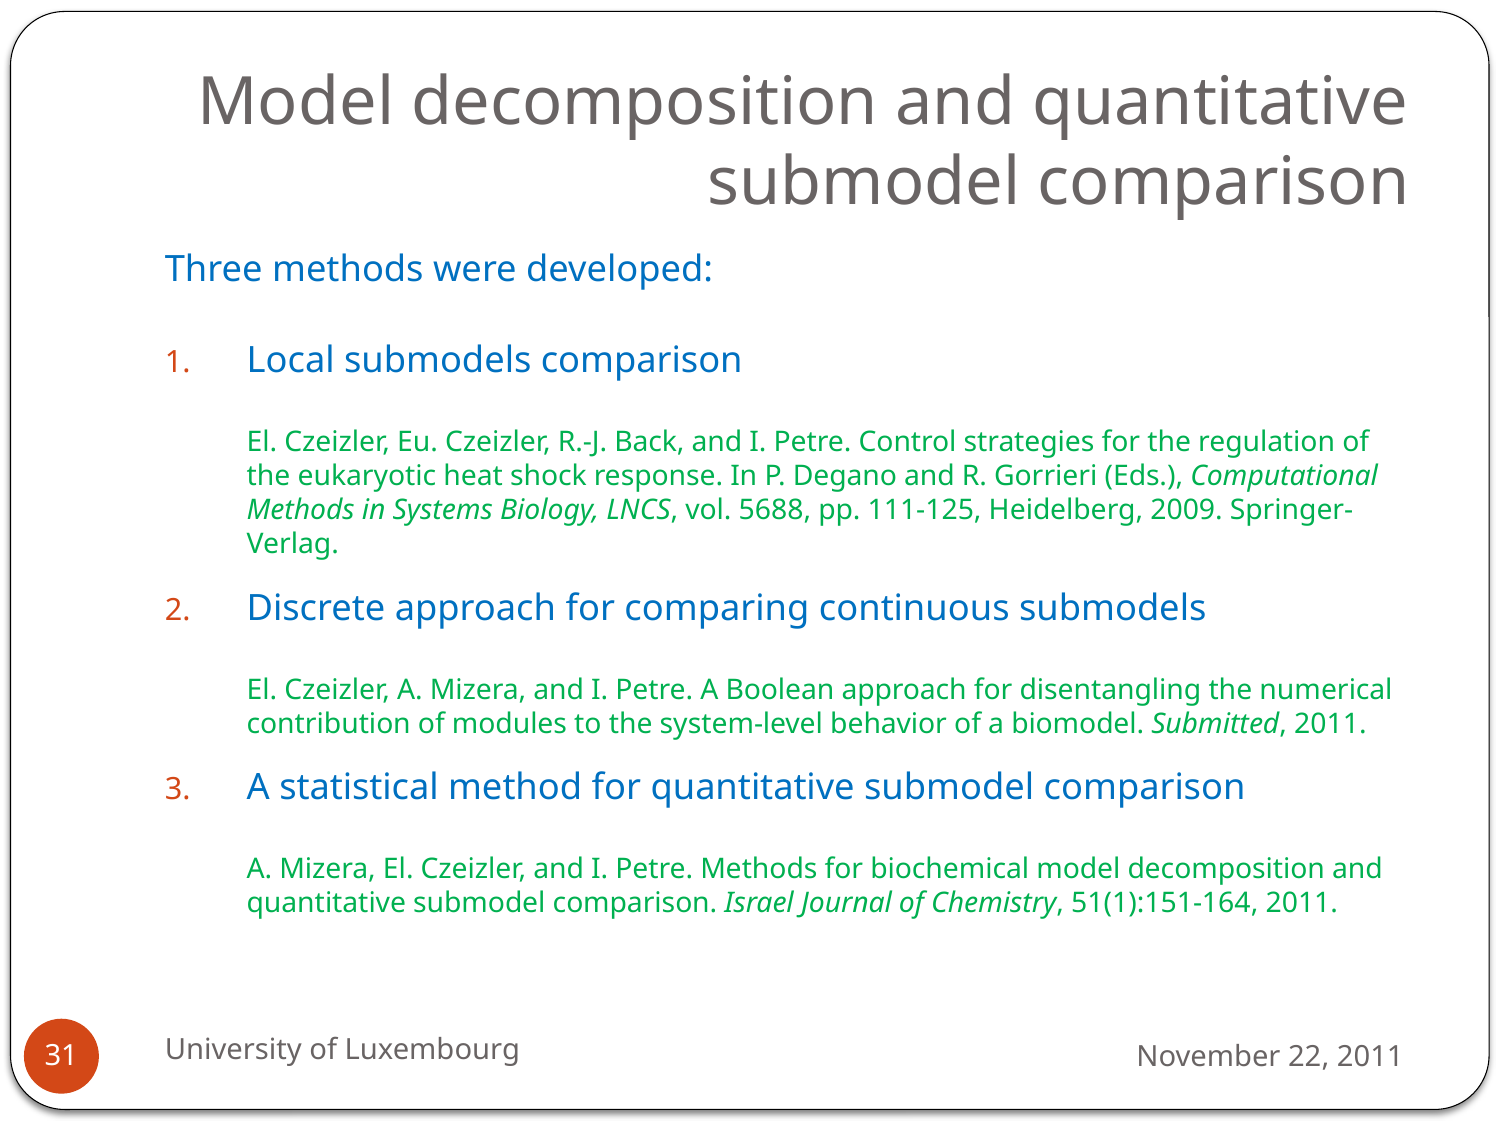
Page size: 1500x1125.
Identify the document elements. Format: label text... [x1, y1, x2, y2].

title Model decomposition and quantitative submodel comparison [150, 45, 1425, 233]
footer University of Luxembourg [150, 1012, 800, 1088]
slide_number 31 [23, 1018, 99, 1094]
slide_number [1012, 1015, 1419, 1094]
list Three methods were developed: Local submodels comparison El. Czeizler, Eu. Czeizler, R.-J. Back, and I. Petre. Control strategies for the regulation of the eukaryotic heat shock response. In P. Degano and R. Gorrieri (Eds.), Computational Methods in Systems Biology, LNCS, vol. 5688, pp. 111-125, Heidelberg, 2009. Springer-Verlag. Discrete approach for comparing continuous submodels El. Czeizler, A. Mizera, and I. Petre. A Boolean approach for disentangling the numerical contribution of modules to the system-level behavior of a biomodel. Submitted, 2011. A statistical method for quantitative submodel comparison A. Mizera, El. Czeizler, and I. Petre. Methods for biochemical model decomposition and quantitative submodel comparison. Israel Journal of Chemistry, 51(1):151-164, 2011. [150, 237, 1425, 988]
